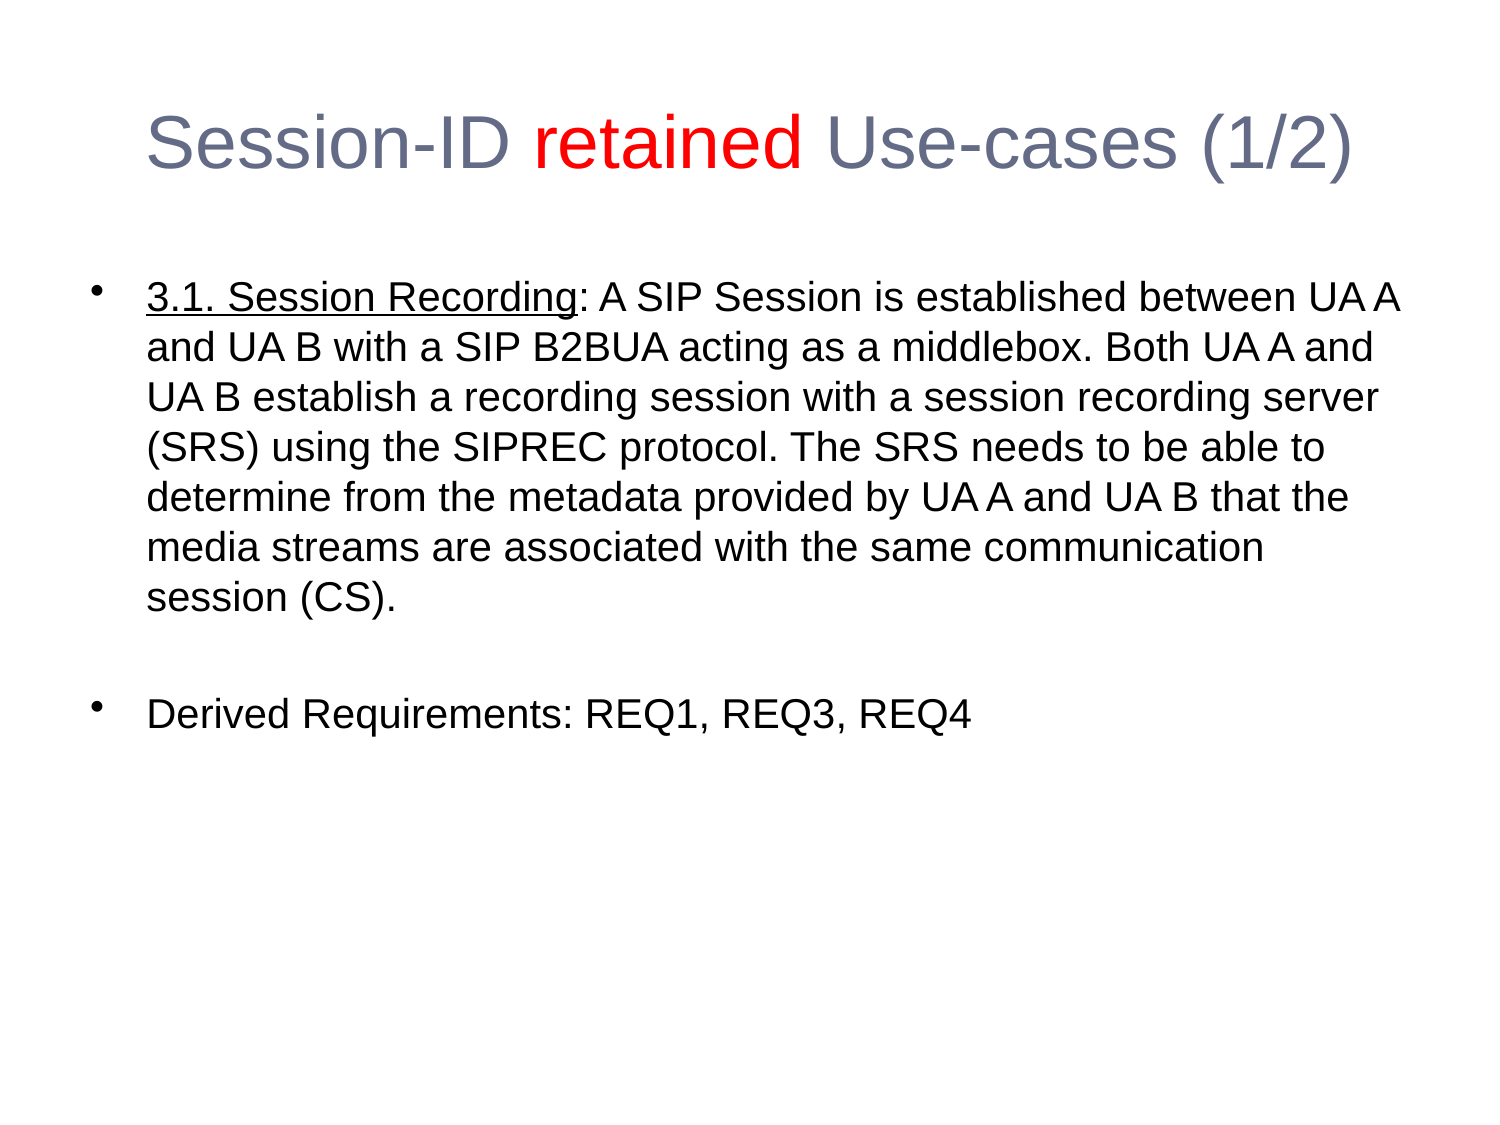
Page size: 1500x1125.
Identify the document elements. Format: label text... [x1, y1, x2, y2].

list 3.1. Session Recording: A SIP Session is established between UA A and UA B with a SIP B2BUA acting as a middlebox. Both UA A and UA B establish a recording session with a session recording server (SRS) using the SIPREC protocol. The SRS needs to be able to determine from the metadata provided by UA A and UA B that the media streams are associated with the same communication session (CS). Derived Requirements: REQ1, REQ3, REQ4 [74, 262, 1426, 1006]
title Session-ID retained Use-cases (1/2) [74, 44, 1426, 233]
